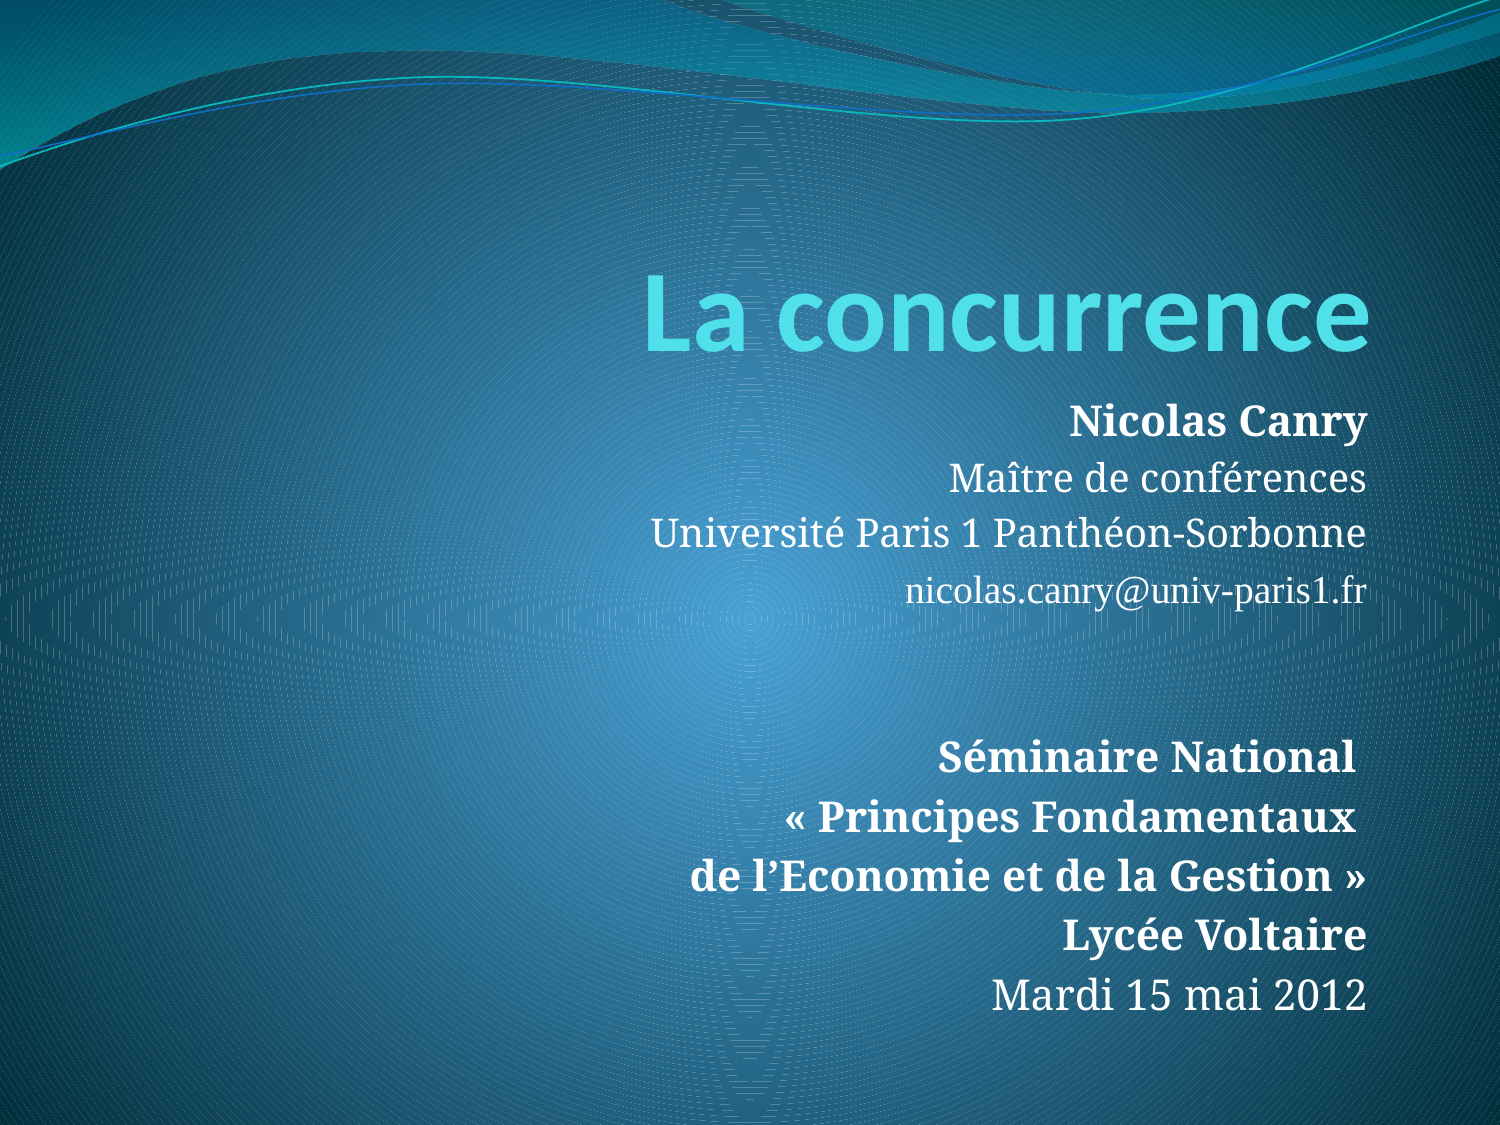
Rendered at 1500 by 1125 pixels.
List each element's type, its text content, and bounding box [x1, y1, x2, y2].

title La concurrence [87, 152, 1376, 375]
subtitle Nicolas Canry Maître de conférences Université Paris 1 Panthéon-Sorbonne nicolas.canry@univ-paris1.fr Séminaire National « Principes Fondamentaux de l’Economie et de la Gestion » Lycée Voltaire Mardi 15 mai 2012 [87, 386, 1376, 1035]
